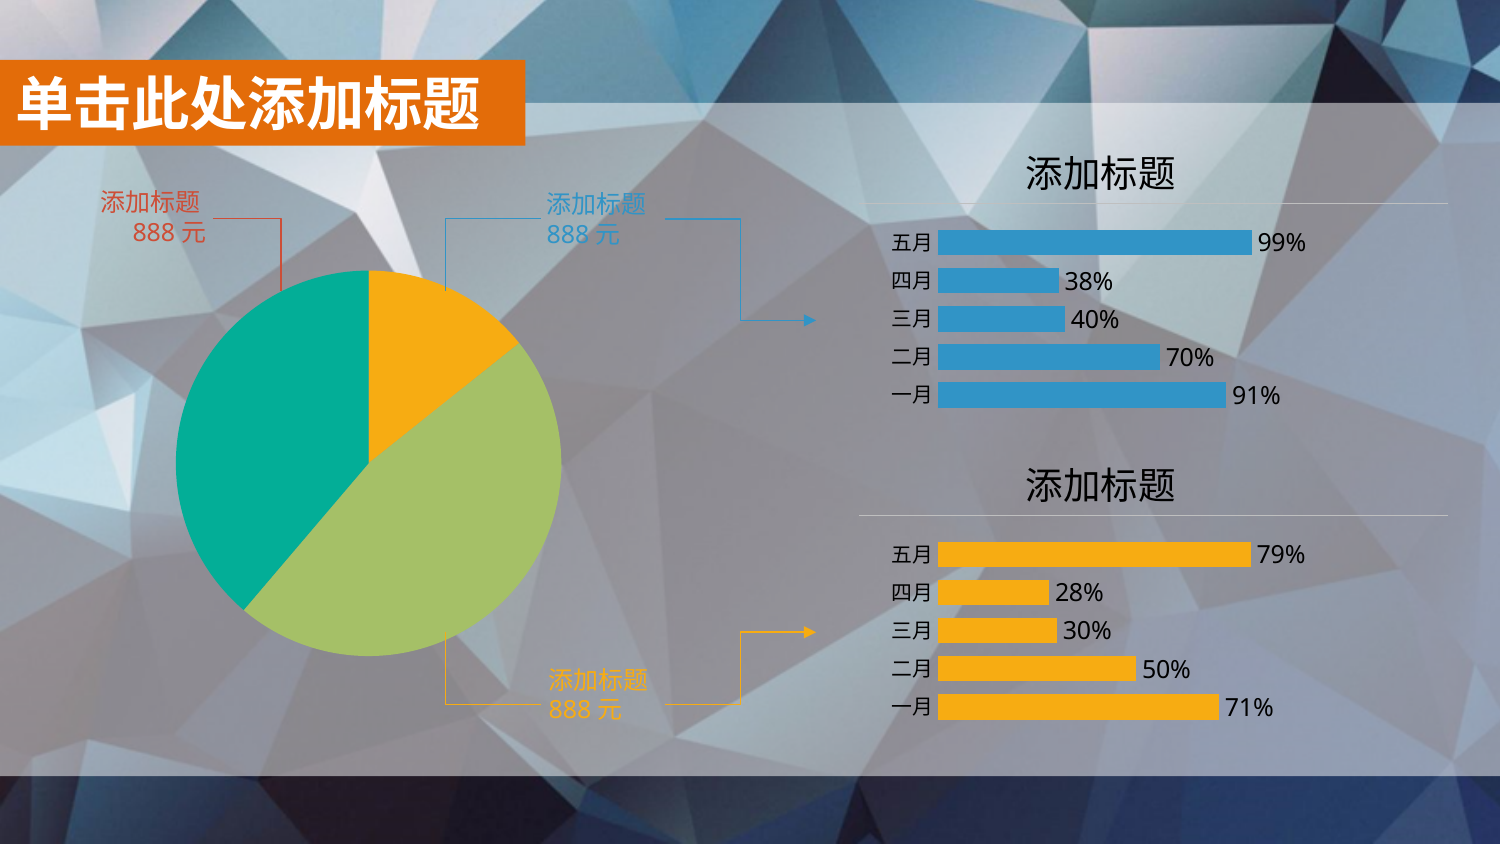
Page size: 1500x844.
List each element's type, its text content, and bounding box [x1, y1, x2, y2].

text_box 单击此处添加标题 [0, 59, 526, 215]
picture [0, 0, 1500, 102]
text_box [844, 142, 1449, 431]
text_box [844, 453, 1449, 743]
text_box [0, 102, 1500, 777]
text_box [47, 178, 817, 733]
picture [0, 777, 1500, 844]
